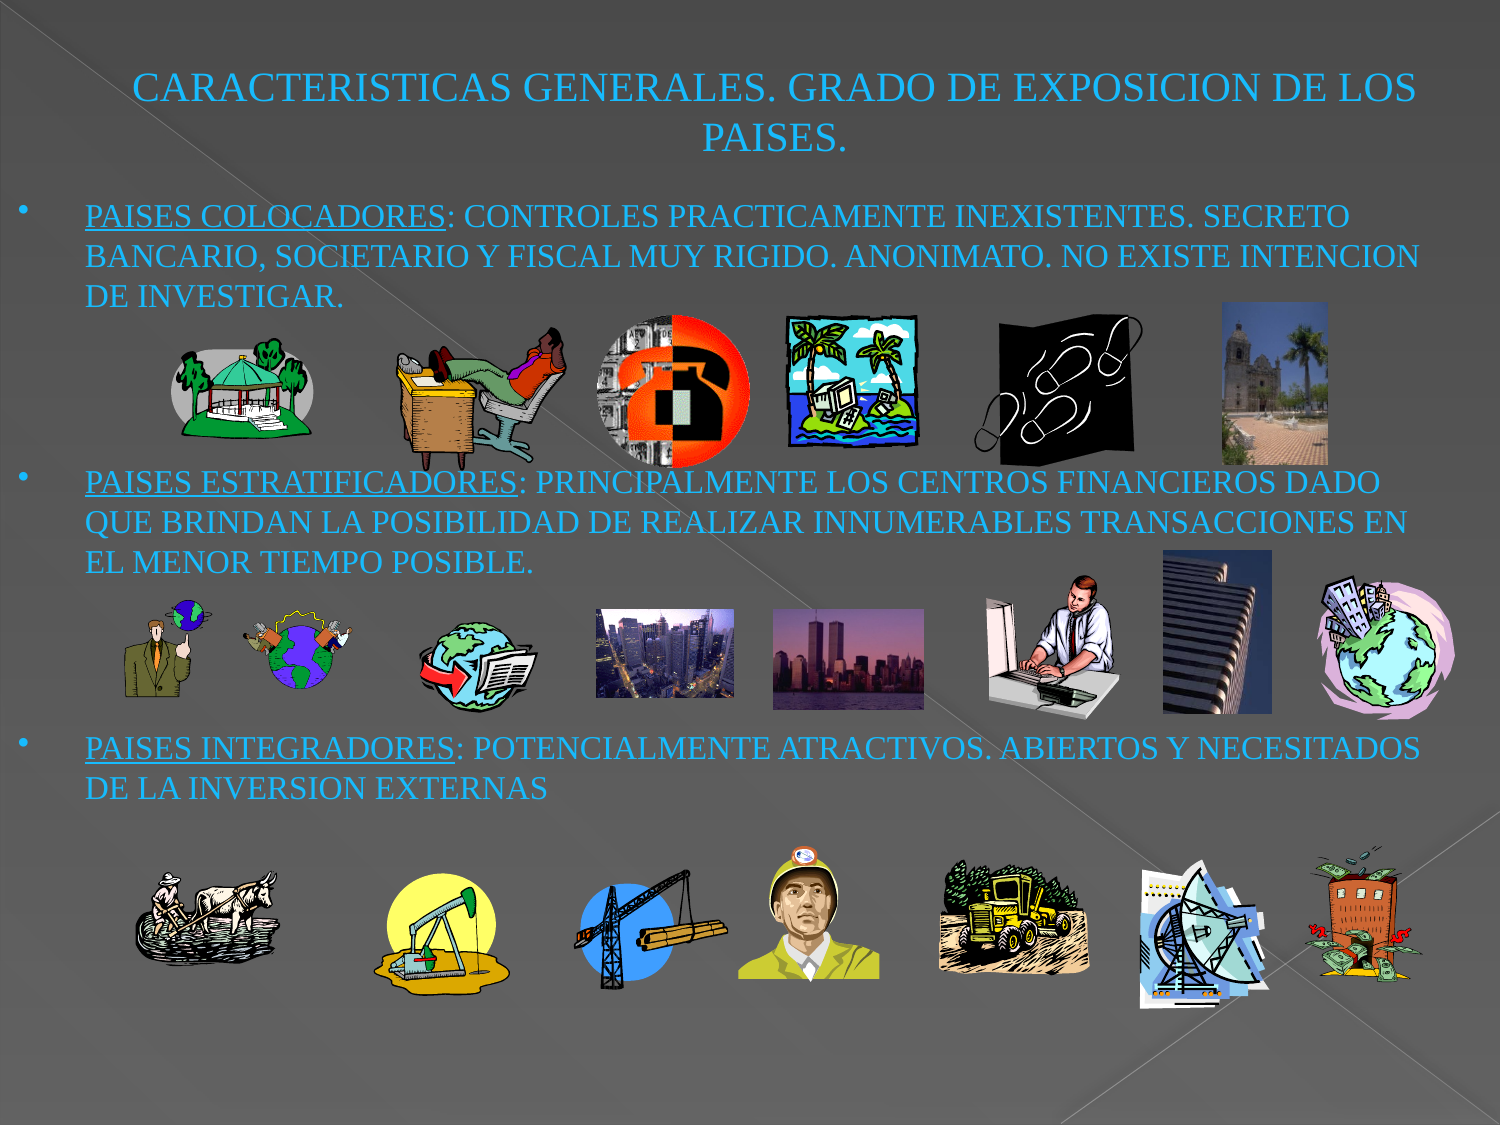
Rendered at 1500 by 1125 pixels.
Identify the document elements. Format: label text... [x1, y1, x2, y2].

picture [773, 609, 924, 710]
picture [938, 857, 1092, 978]
picture [785, 314, 922, 450]
picture [985, 573, 1123, 722]
picture [1139, 857, 1272, 1011]
picture [1163, 550, 1272, 714]
text_box CARACTERISTICAS GENERALES. GRADO DE EXPOSICION DE LOS PAISES. [50, 0, 1500, 169]
picture [418, 621, 540, 714]
picture [123, 597, 213, 698]
picture [395, 326, 569, 472]
picture [1304, 845, 1423, 983]
text_box PAISES COLOCADORES: CONTROLES PRACTICAMENTE INEXISTENTES. SECRETO BANCARIO, SOCIETARIO Y FISCAL MUY RIGIDO. ANONIMATO. NO EXISTE INTENCION DE INVESTIGAR. PAISES ESTRATIFICADORES: PRINCIPALMENTE LOS CENTROS FINANCIEROS DADO QUE BRINDAN LA POSIBILIDAD DE REALIZAR INNUMERABLES TRANSACCIONES EN EL MENOR TIEMPO POSIBLE. PAISES INTEGRADORES: POTENCIALMENTE ATRACTIVOS. ABIERTOS Y NECESITADOS DE LA INVERSION EXTERNAS [0, 185, 1450, 936]
picture [596, 314, 750, 470]
picture [974, 314, 1143, 467]
picture [371, 869, 511, 998]
picture [135, 869, 282, 968]
picture [572, 869, 729, 990]
picture [596, 609, 734, 698]
picture [1316, 573, 1457, 722]
picture [1222, 302, 1328, 466]
picture [170, 337, 315, 442]
picture [241, 609, 354, 690]
picture [737, 845, 880, 983]
